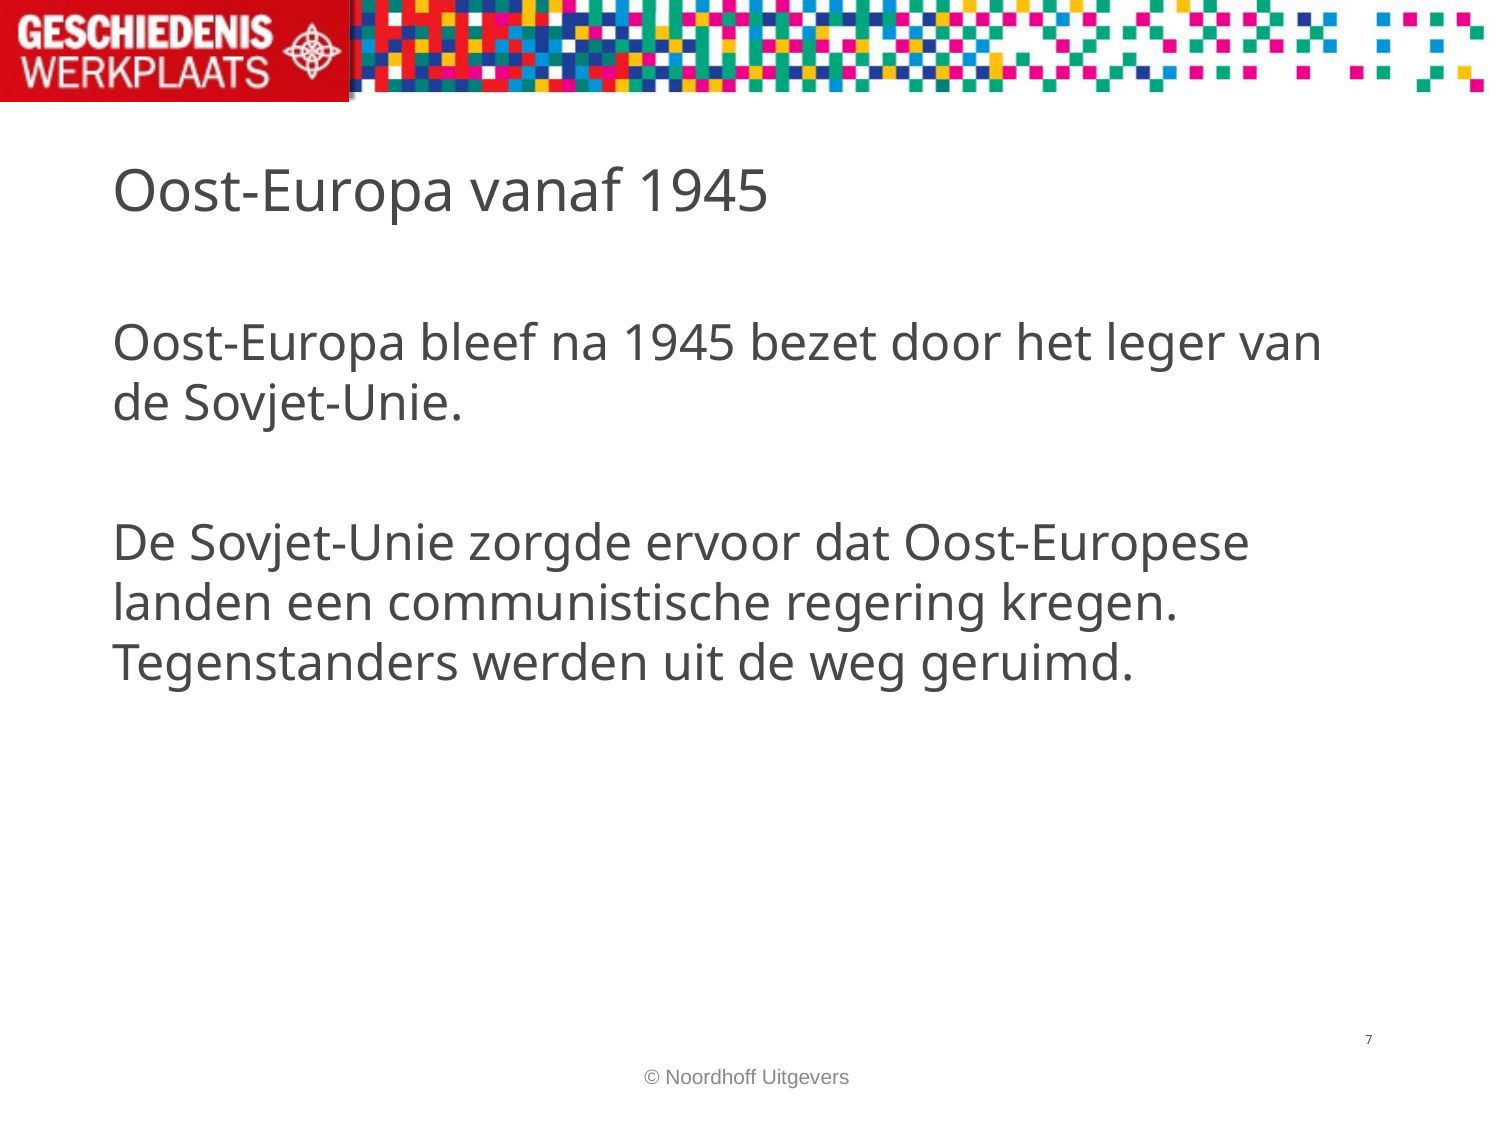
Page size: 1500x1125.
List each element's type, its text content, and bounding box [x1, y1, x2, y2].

slide_number 7 [1325, 1025, 1388, 1063]
list Oost-Europa bleef na 1945 bezet door het leger van de Sovjet-Unie. De Sovjet-Unie zorgde ervoor dat Oost-Europese landen een communistische regering kregen. Tegenstanders werden uit de weg geruimd. [112, 302, 1409, 1024]
text_box © Noordhoff Uitgevers [512, 1045, 988, 1106]
title Oost-Europa vanaf 1945 [112, 145, 1401, 256]
picture [0, 0, 1500, 1125]
